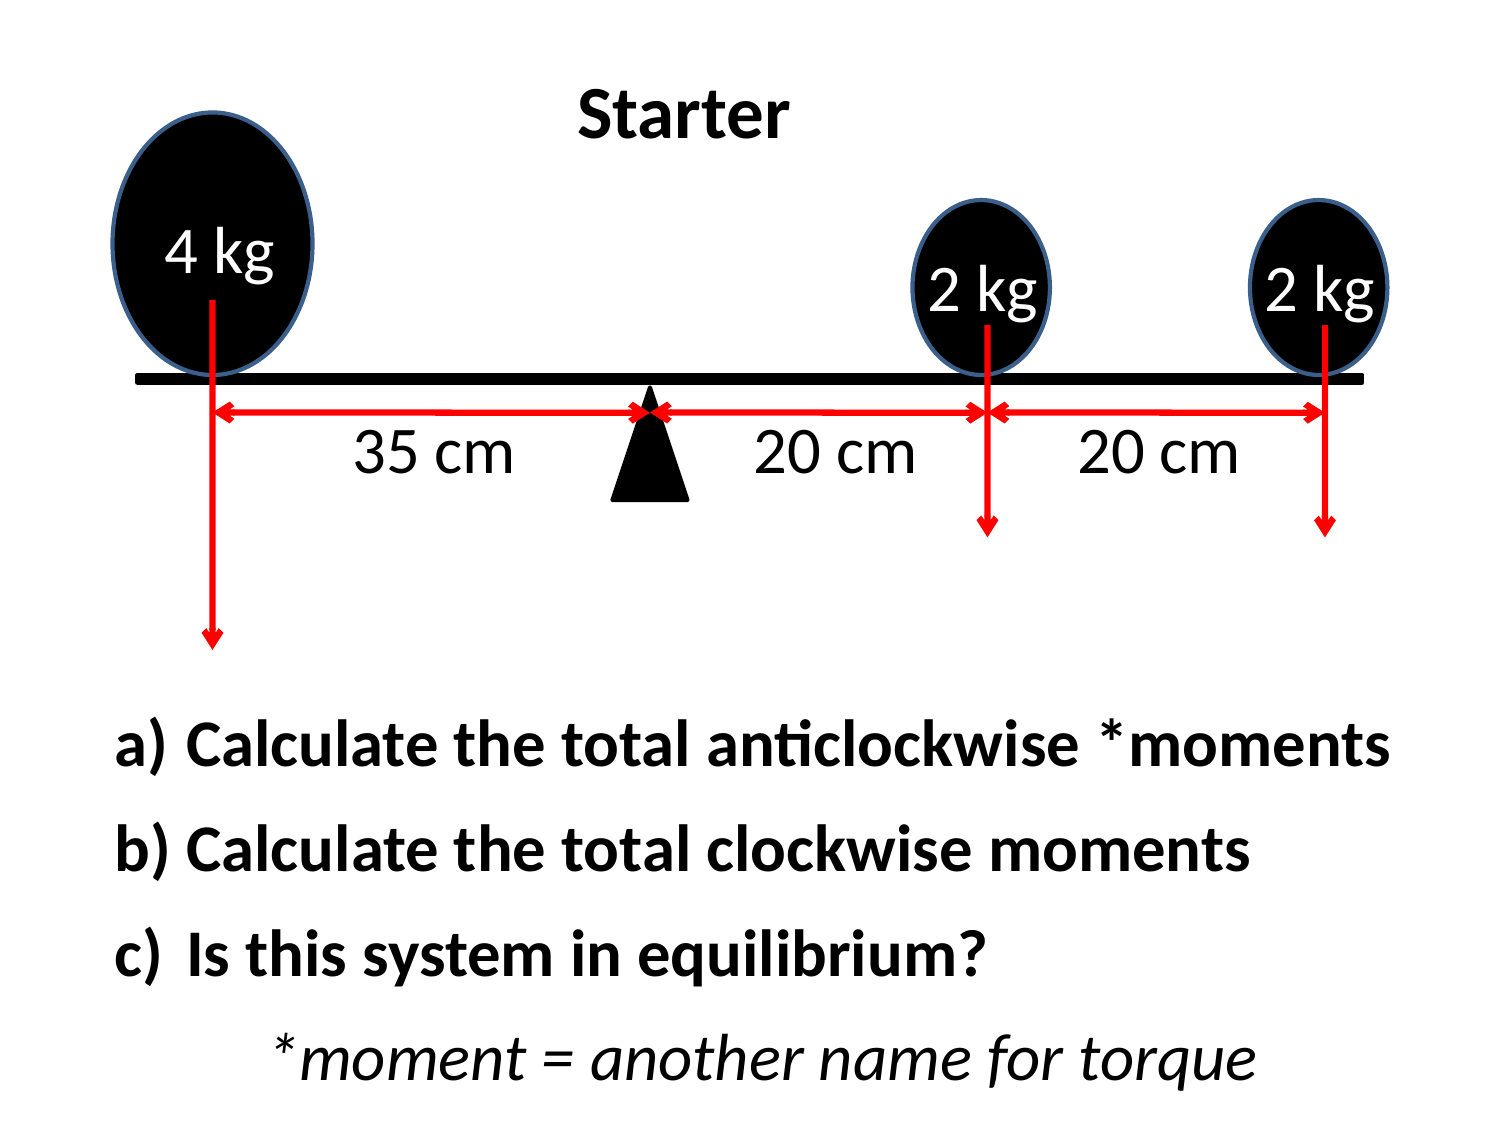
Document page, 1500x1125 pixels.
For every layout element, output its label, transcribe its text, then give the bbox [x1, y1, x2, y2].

text_box 20 cm [738, 399, 933, 410]
text_box 2 kg [1250, 237, 1425, 333]
text_box [1257, 333, 1321, 378]
text_box [1260, 197, 1378, 237]
text_box [110, 110, 309, 378]
text_box [1329, 373, 1364, 385]
text_box 35 cm [337, 399, 538, 410]
text_box [920, 333, 984, 378]
text_box 20 cm [1062, 422, 1263, 495]
text_box [1329, 333, 1380, 377]
text_box 35 cm [337, 422, 538, 495]
text_box [991, 373, 1321, 385]
text_box [922, 197, 1040, 237]
text_box [610, 421, 690, 503]
text_box Calculate the total anticlockwise *moments Calculate the total clockwise moments Is this system in equilibrium? *moment = another name for torque [99, 692, 1425, 1102]
text_box [216, 373, 984, 385]
text_box [135, 373, 209, 385]
text_box 2 kg [912, 237, 1088, 333]
text_box Starter [562, 56, 1050, 162]
text_box 20 cm [738, 422, 933, 495]
text_box [991, 333, 1043, 377]
text_box 20 cm [1062, 399, 1263, 410]
text_box 4 kg [150, 199, 350, 295]
text_box [641, 385, 659, 411]
